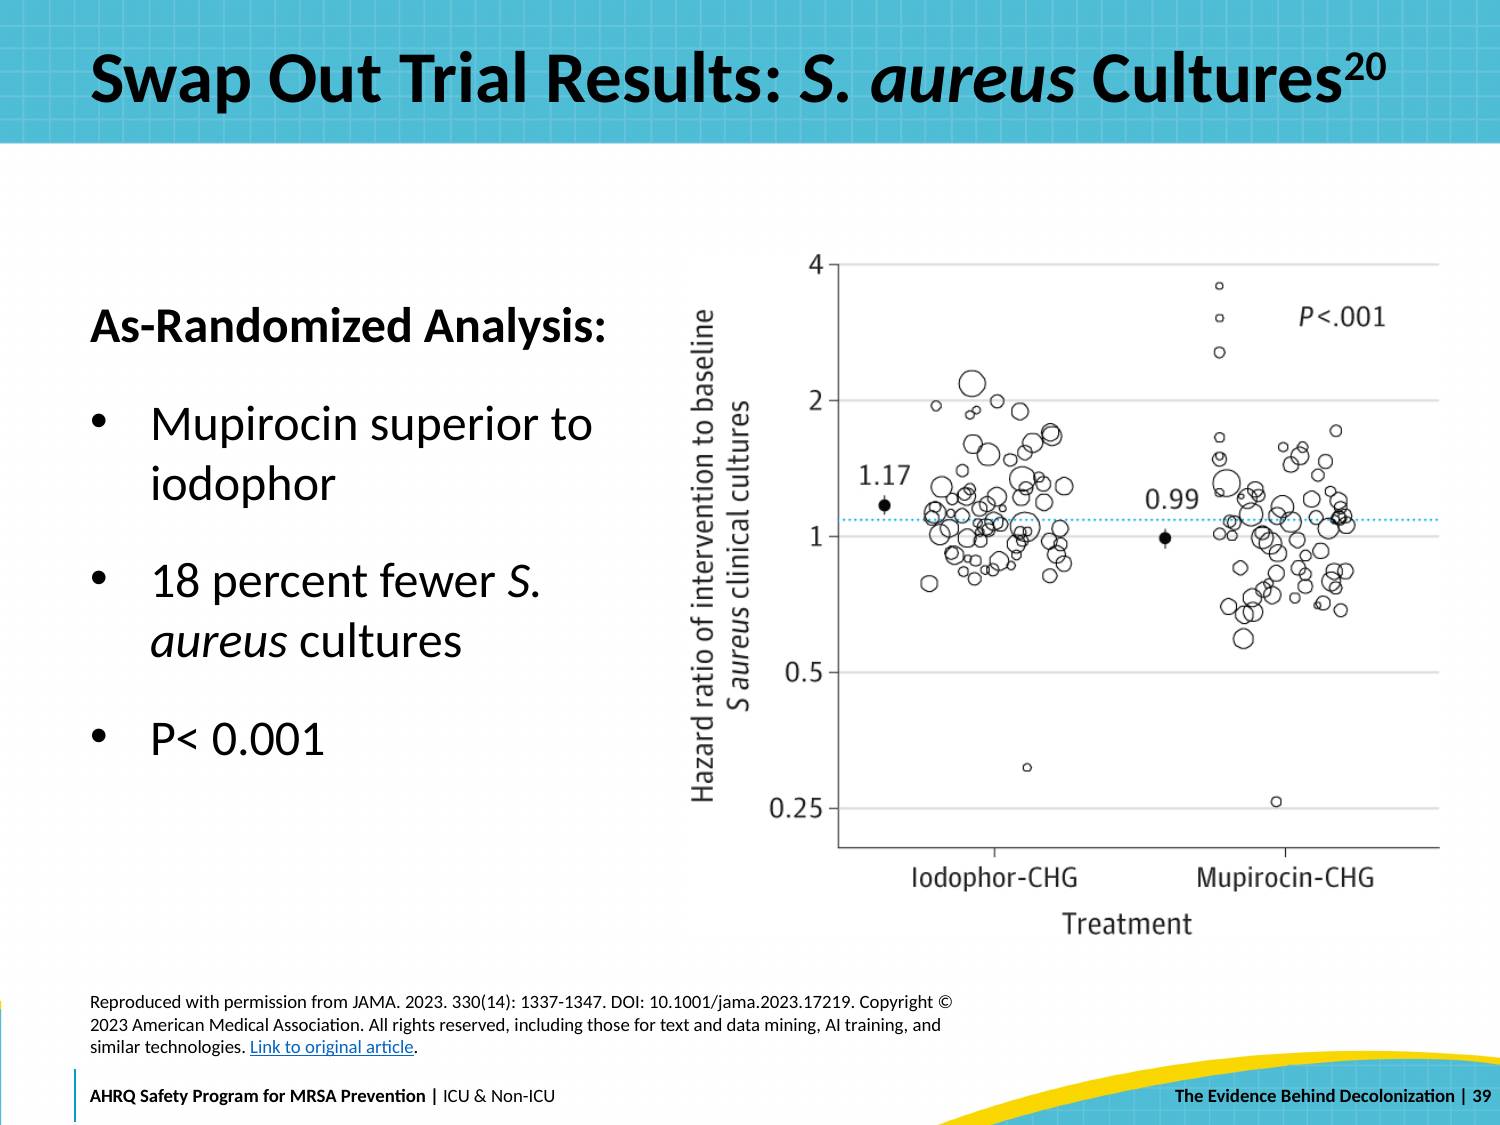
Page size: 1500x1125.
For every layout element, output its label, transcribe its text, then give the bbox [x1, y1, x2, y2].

slide_number | 39 [1455, 1065, 1500, 1125]
list Reproduced with permission from JAMA. 2023. 330(14): 1337-1347. DOI: 10.1001/jama.2023.17219. Copyright © 2023 American Medical Association. All rights reserved, including those for text and data mining, AI training, and similar technologies. Link to original article. [75, 982, 975, 1125]
picture [0, 0, 1500, 1125]
title Swap Out Trial Results: S. aureus Cultures20 [75, 0, 1425, 150]
list As-Randomized Analysis: Mupirocin superior to iodophor 18 percent fewer S. aureus cultures P< 0.001 [75, 285, 643, 867]
